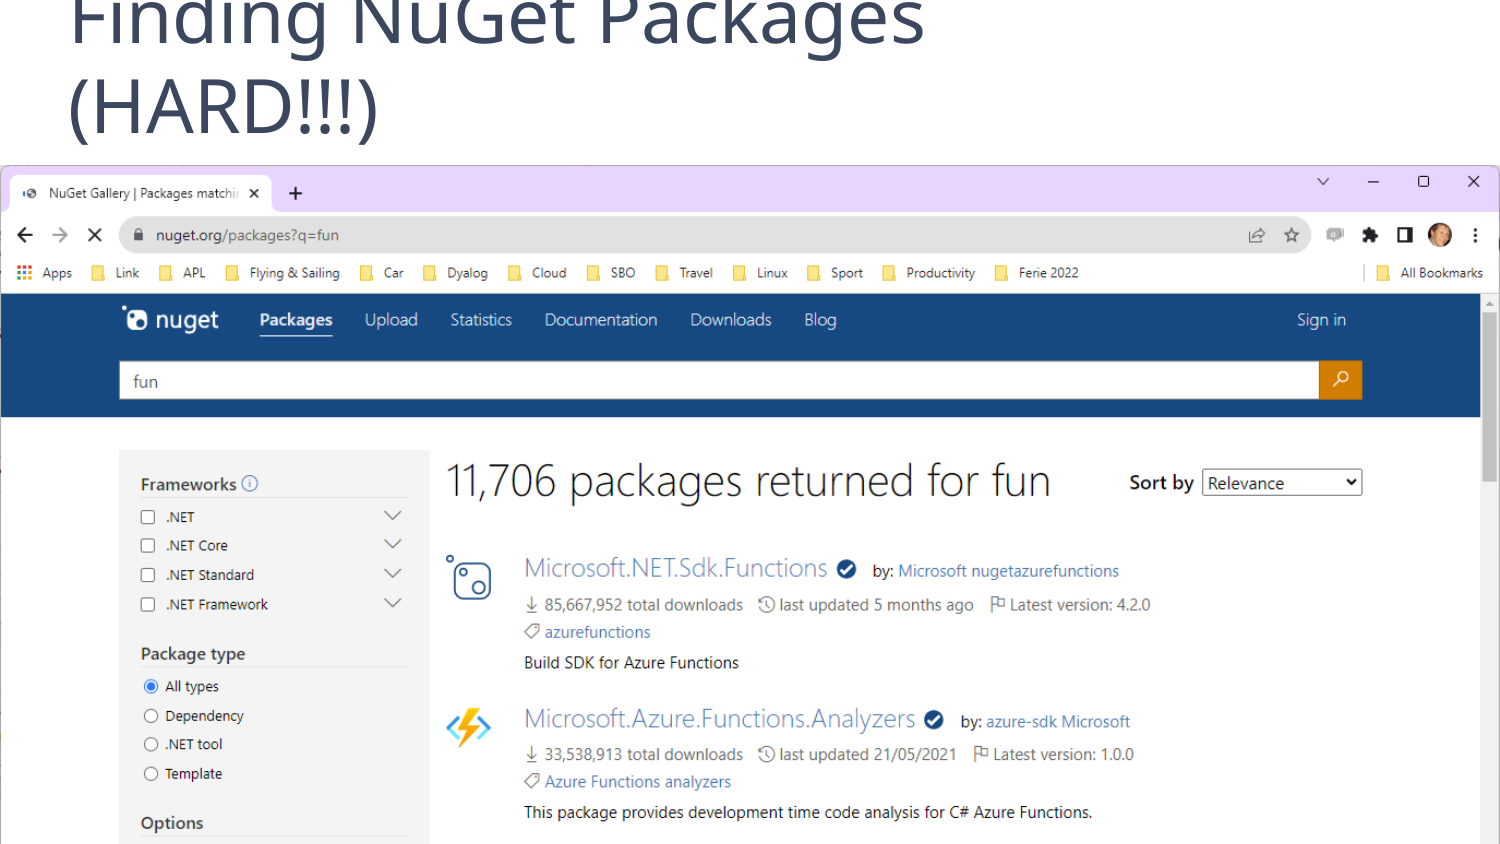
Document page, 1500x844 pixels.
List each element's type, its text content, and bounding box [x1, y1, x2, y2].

title Finding NuGet Packages (HARD!!!) [53, 43, 1203, 157]
picture [0, 164, 1500, 844]
